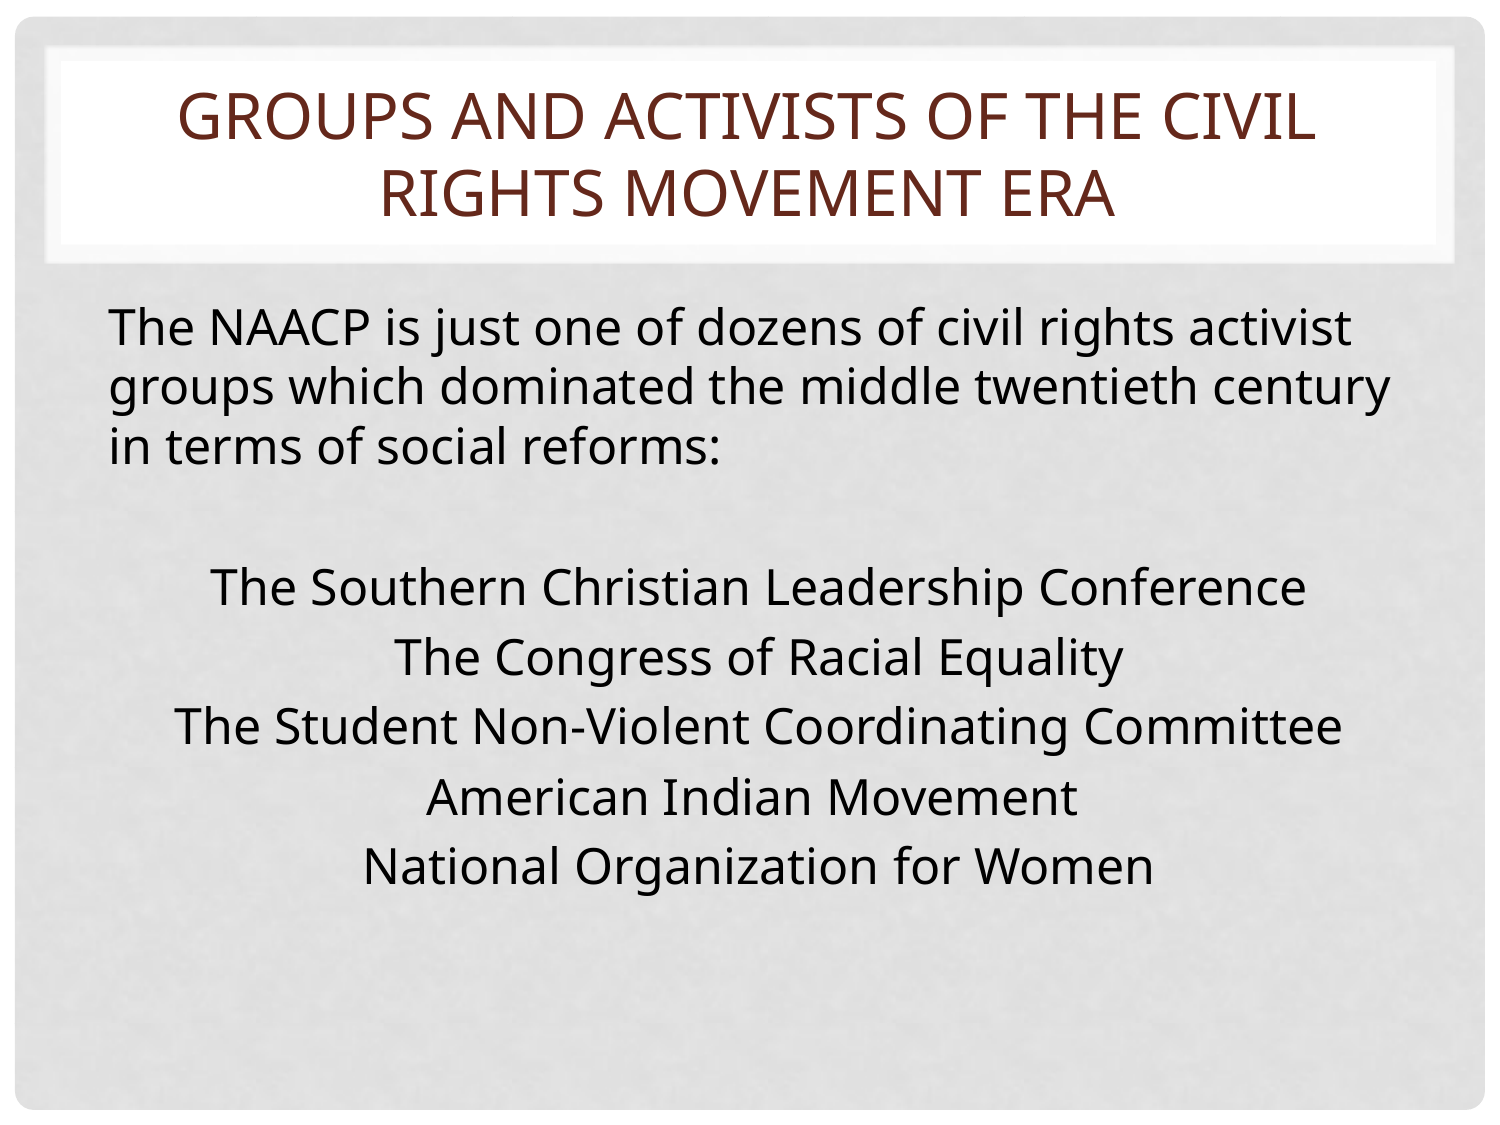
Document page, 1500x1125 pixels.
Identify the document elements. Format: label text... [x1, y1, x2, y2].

list The NAACP is just one of dozens of civil rights activist groups which dominated the middle twentieth century in terms of social reforms: The Southern Christian Leadership Conference The Congress of Racial Equality The Student Non-Violent Coordinating Committee American Indian Movement National Organization for Women [75, 287, 1425, 1005]
title Groups and Activists of the Civil Rights Movement Era [69, 66, 1425, 238]
